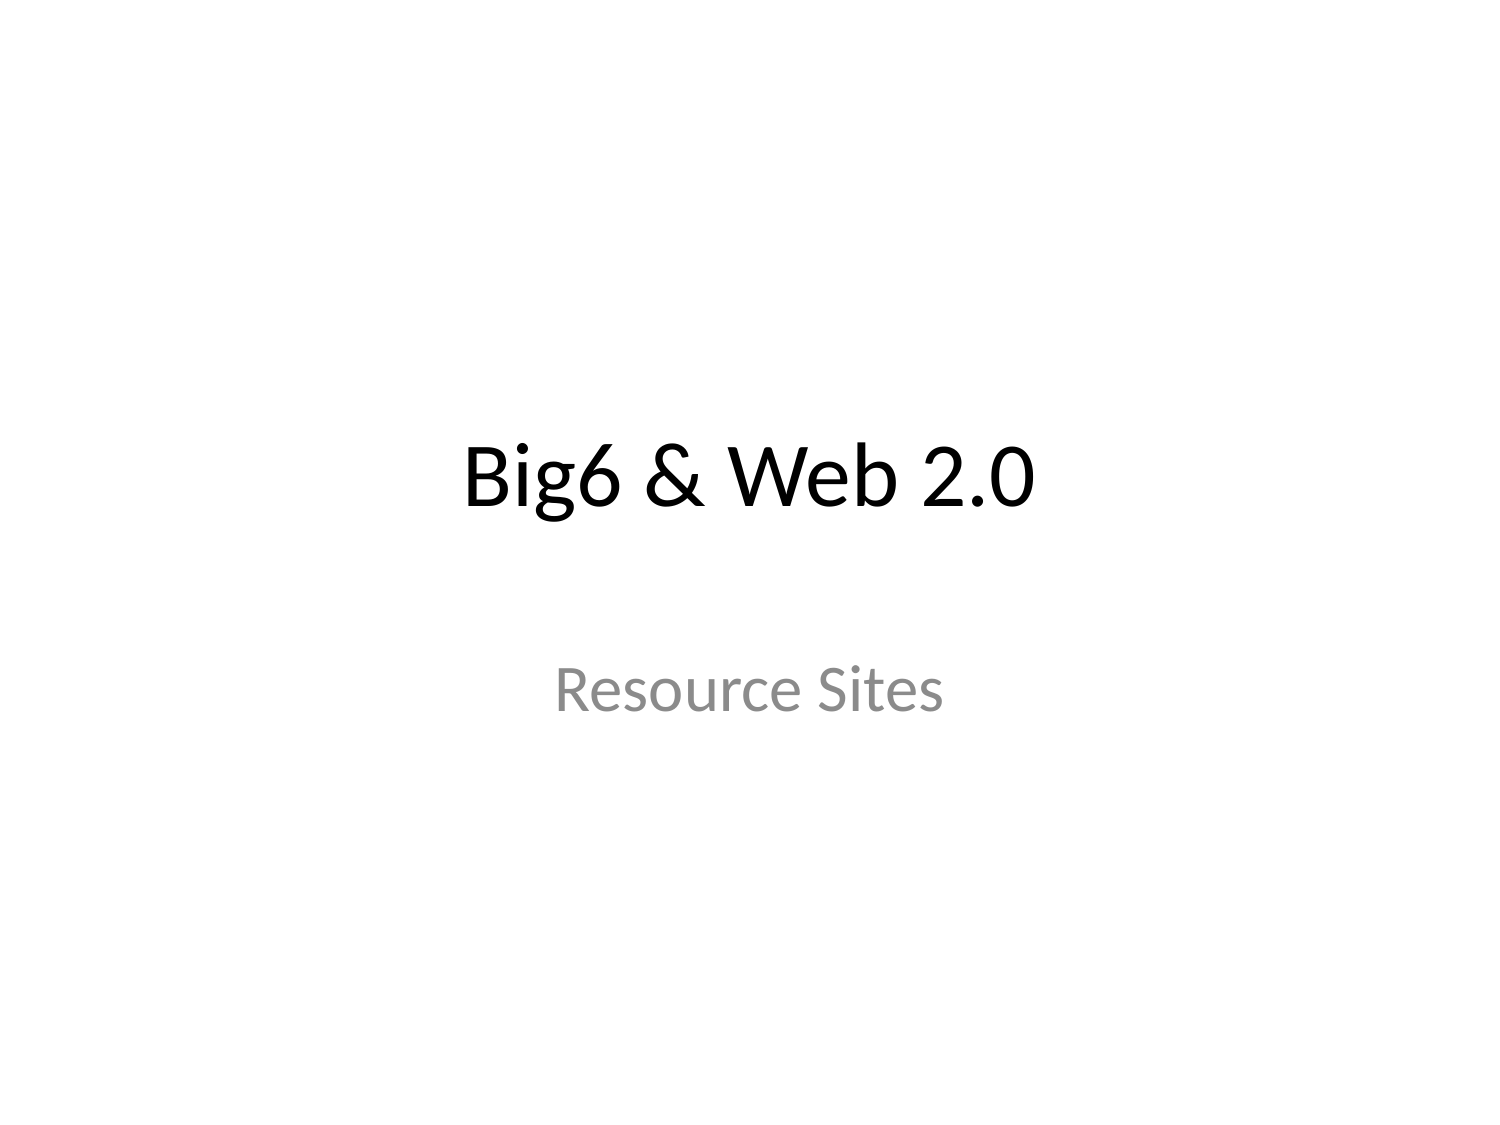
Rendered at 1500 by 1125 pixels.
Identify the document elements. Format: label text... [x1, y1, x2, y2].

subtitle Resource Sites [225, 637, 1275, 925]
title Big6 & Web 2.0 [112, 349, 1388, 591]
